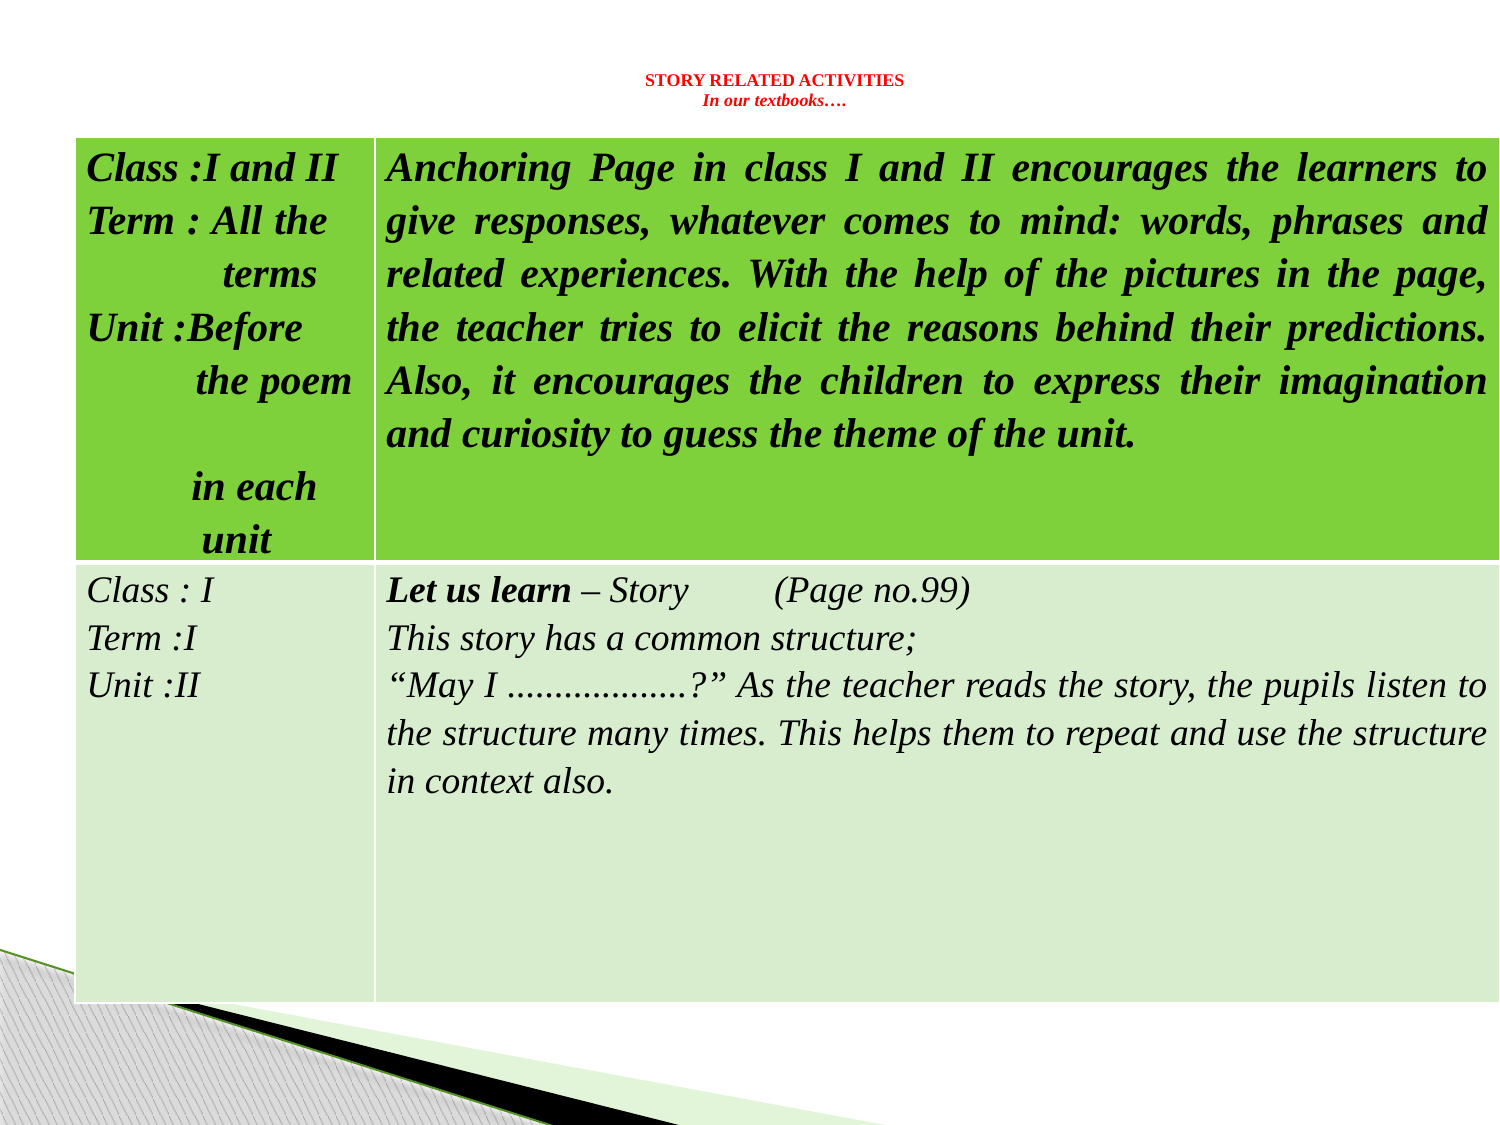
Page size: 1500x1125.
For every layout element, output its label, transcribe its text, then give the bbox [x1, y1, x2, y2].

table_header Class :I and II Term : All the terms Unit :Before the poem in each unit [76, 155, 374, 560]
table_cell Let us learn – Story (Page no.99) This story has a common structure; “May I ...................?” As the teacher reads the story, the pupils listen to the structure many times. This helps them to repeat and use the structure in context also. [376, 565, 1499, 1002]
title STORY RELATED ACTIVITIES In our textbooks…. [50, 62, 1500, 155]
table_cell Class : I Term :I Unit :II [76, 565, 374, 1002]
table_header Anchoring Page in class I and II encourages the learners to give responses, whatever comes to mind: words, phrases and related experiences. With the help of the pictures in the page, the teacher tries to elicit the reasons behind their predictions. Also, it encourages the children to express their imagination and curiosity to guess the theme of the unit. [376, 155, 1499, 560]
